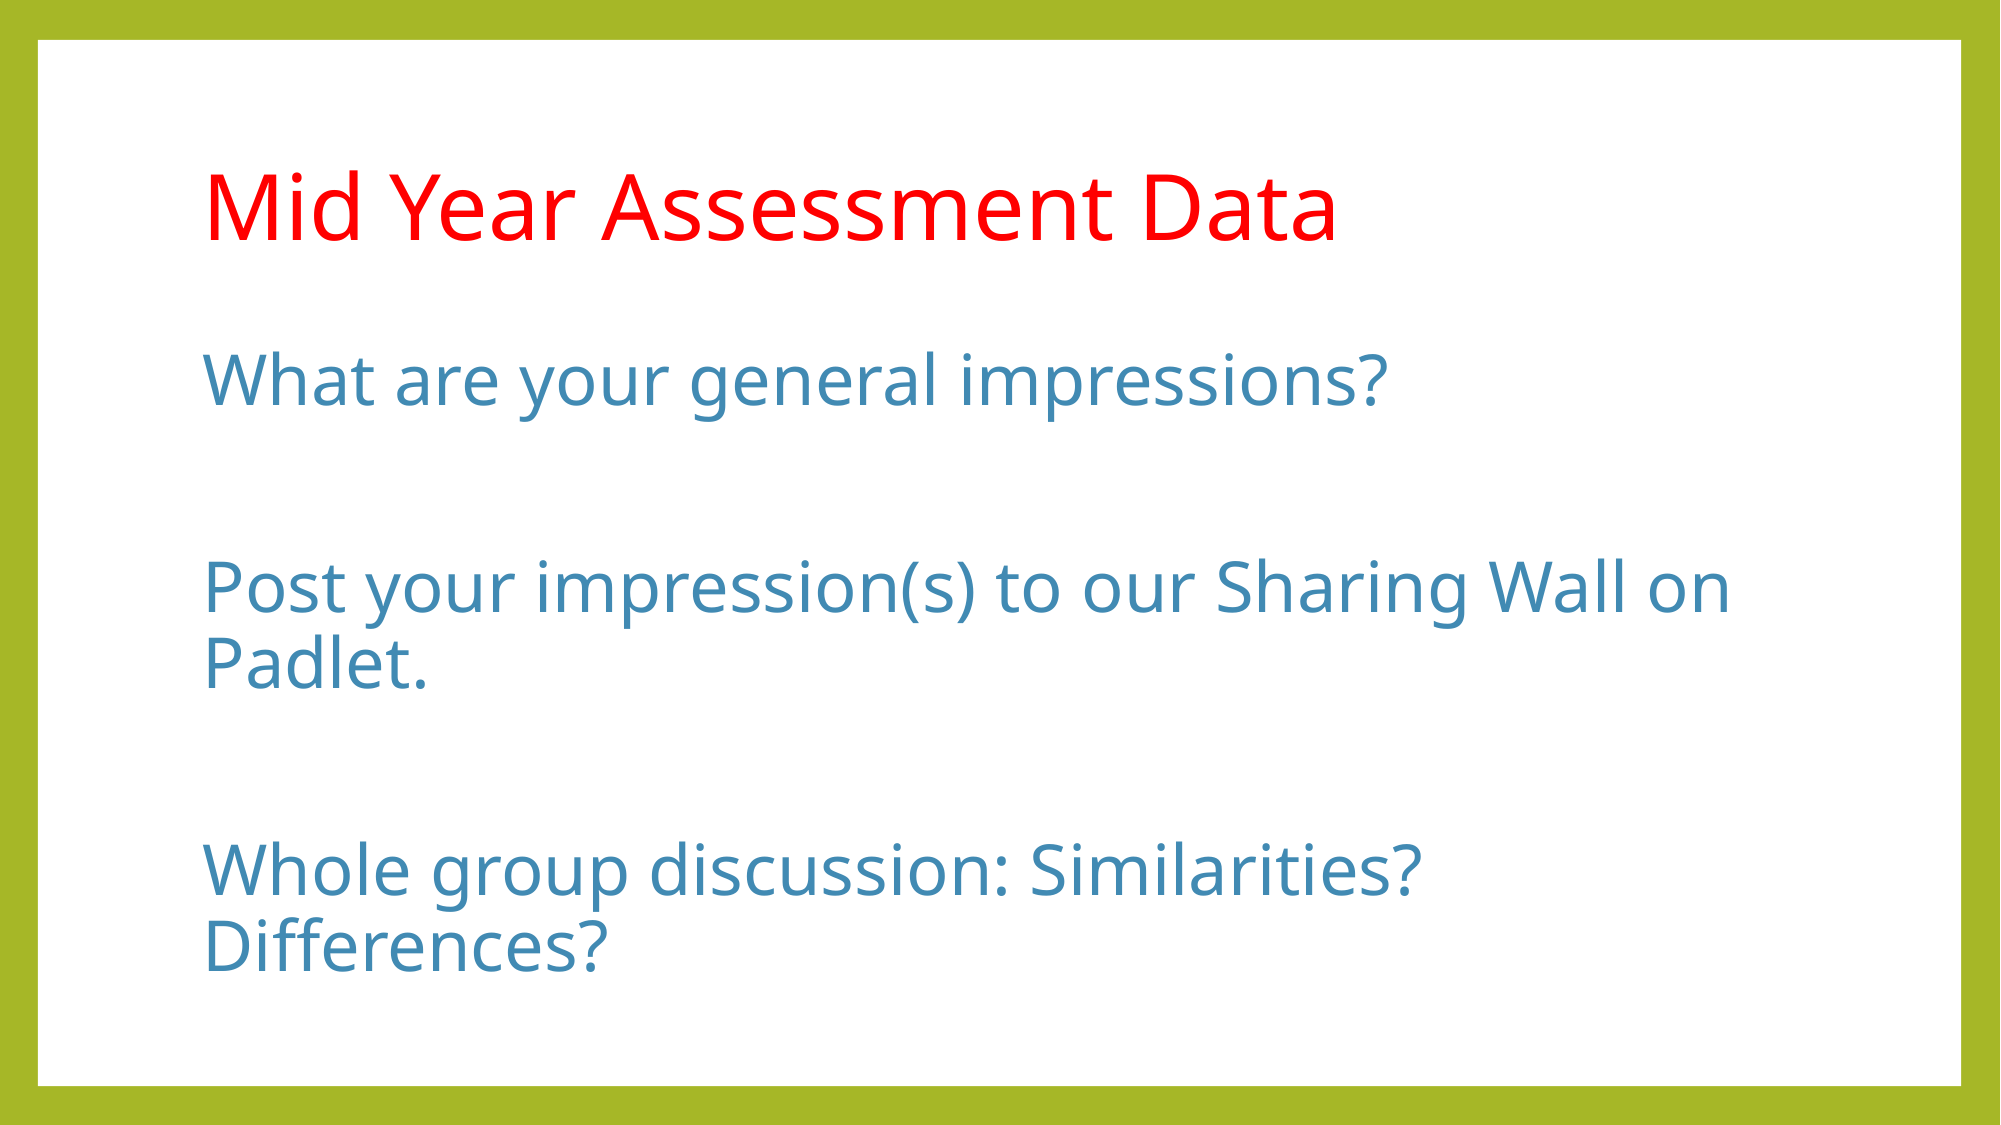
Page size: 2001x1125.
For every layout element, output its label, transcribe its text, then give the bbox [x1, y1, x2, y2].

list What are your general impressions? Post your impression(s) to our Sharing Wall on Padlet. Whole group discussion: Similarities? Differences? [187, 337, 1808, 1000]
title Mid Year Assessment Data [187, 99, 1808, 323]
